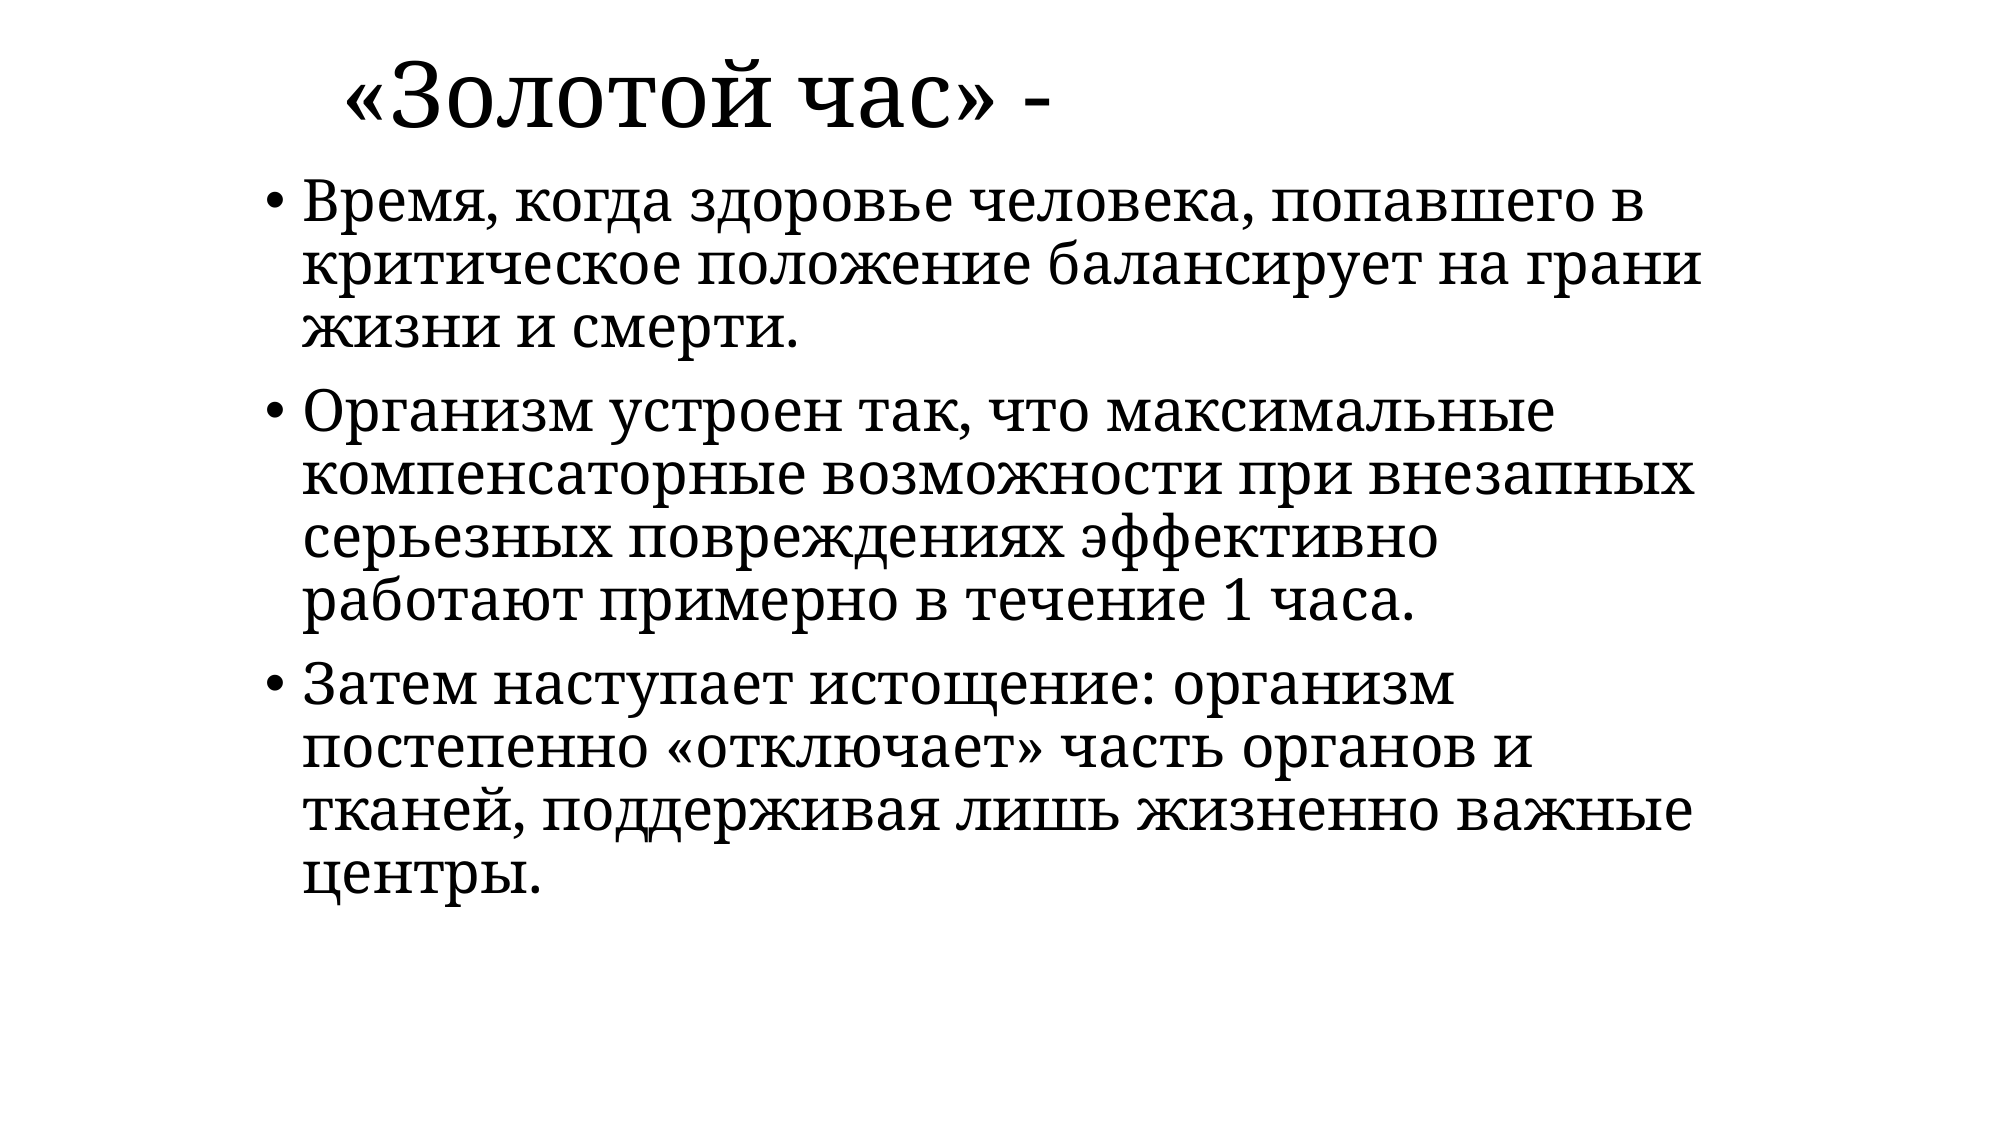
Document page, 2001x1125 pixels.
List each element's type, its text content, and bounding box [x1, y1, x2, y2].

title «Золотой час» - [326, 3, 1677, 164]
list Время, когда здоровье человека, попавшего в критическое положение балансирует на грани жизни и смерти. Организм устроен так, что максимальные компенсаторные возможности при внезапных серьезных повреждениях эффективно работают примерно в течение 1 часа. Затем наступает истощение: организм постепенно «отключает» часть органов и тканей, поддерживая лишь жизненно важные центры. [249, 164, 1750, 1125]
